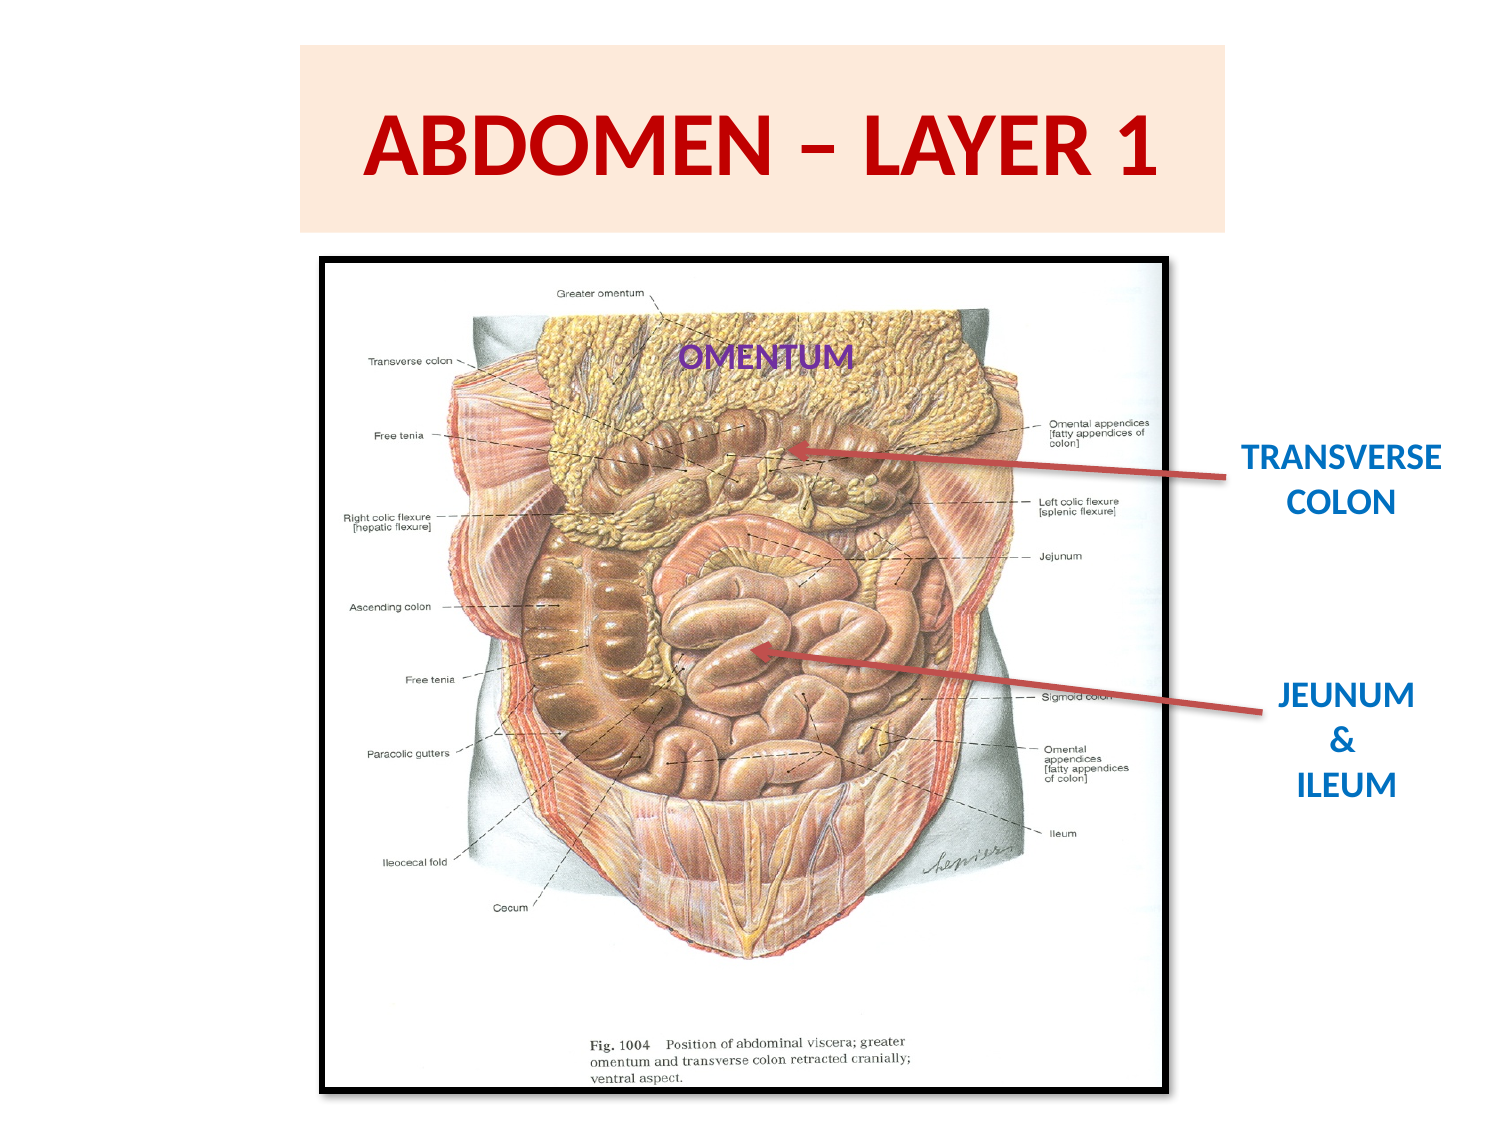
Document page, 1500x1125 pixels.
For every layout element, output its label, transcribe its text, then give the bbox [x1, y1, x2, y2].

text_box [787, 449, 1226, 479]
title ABDOMEN – LAYER 1 [300, 45, 1225, 233]
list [324, 262, 1163, 1088]
text_box TRANSVERSE COLON [1226, 424, 1458, 530]
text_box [749, 649, 1263, 713]
text_box JEUNUM & ILEUM [1263, 662, 1431, 813]
